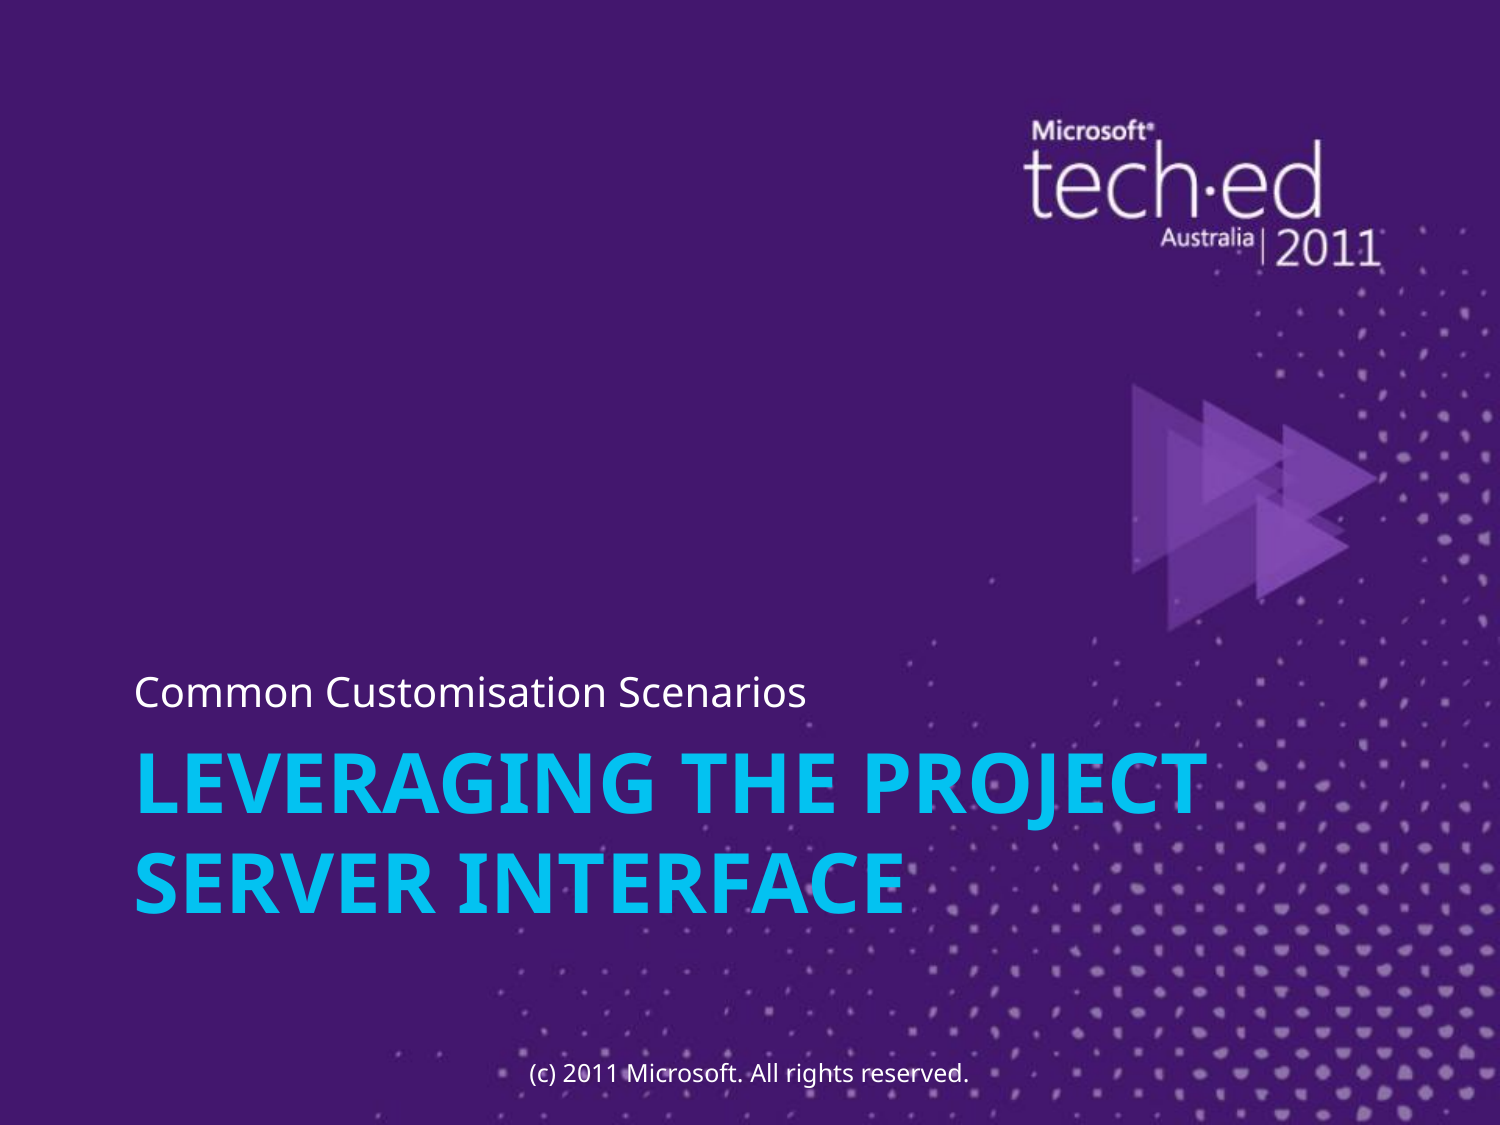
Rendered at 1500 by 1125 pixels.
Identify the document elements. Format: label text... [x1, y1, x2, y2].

picture [0, 0, 1500, 1125]
title Leveraging the Project Server Interface [118, 723, 1394, 947]
footer (c) 2011 Microsoft. All rights reserved. [512, 1042, 988, 1103]
list Common Customisation Scenarios [118, 476, 1394, 723]
